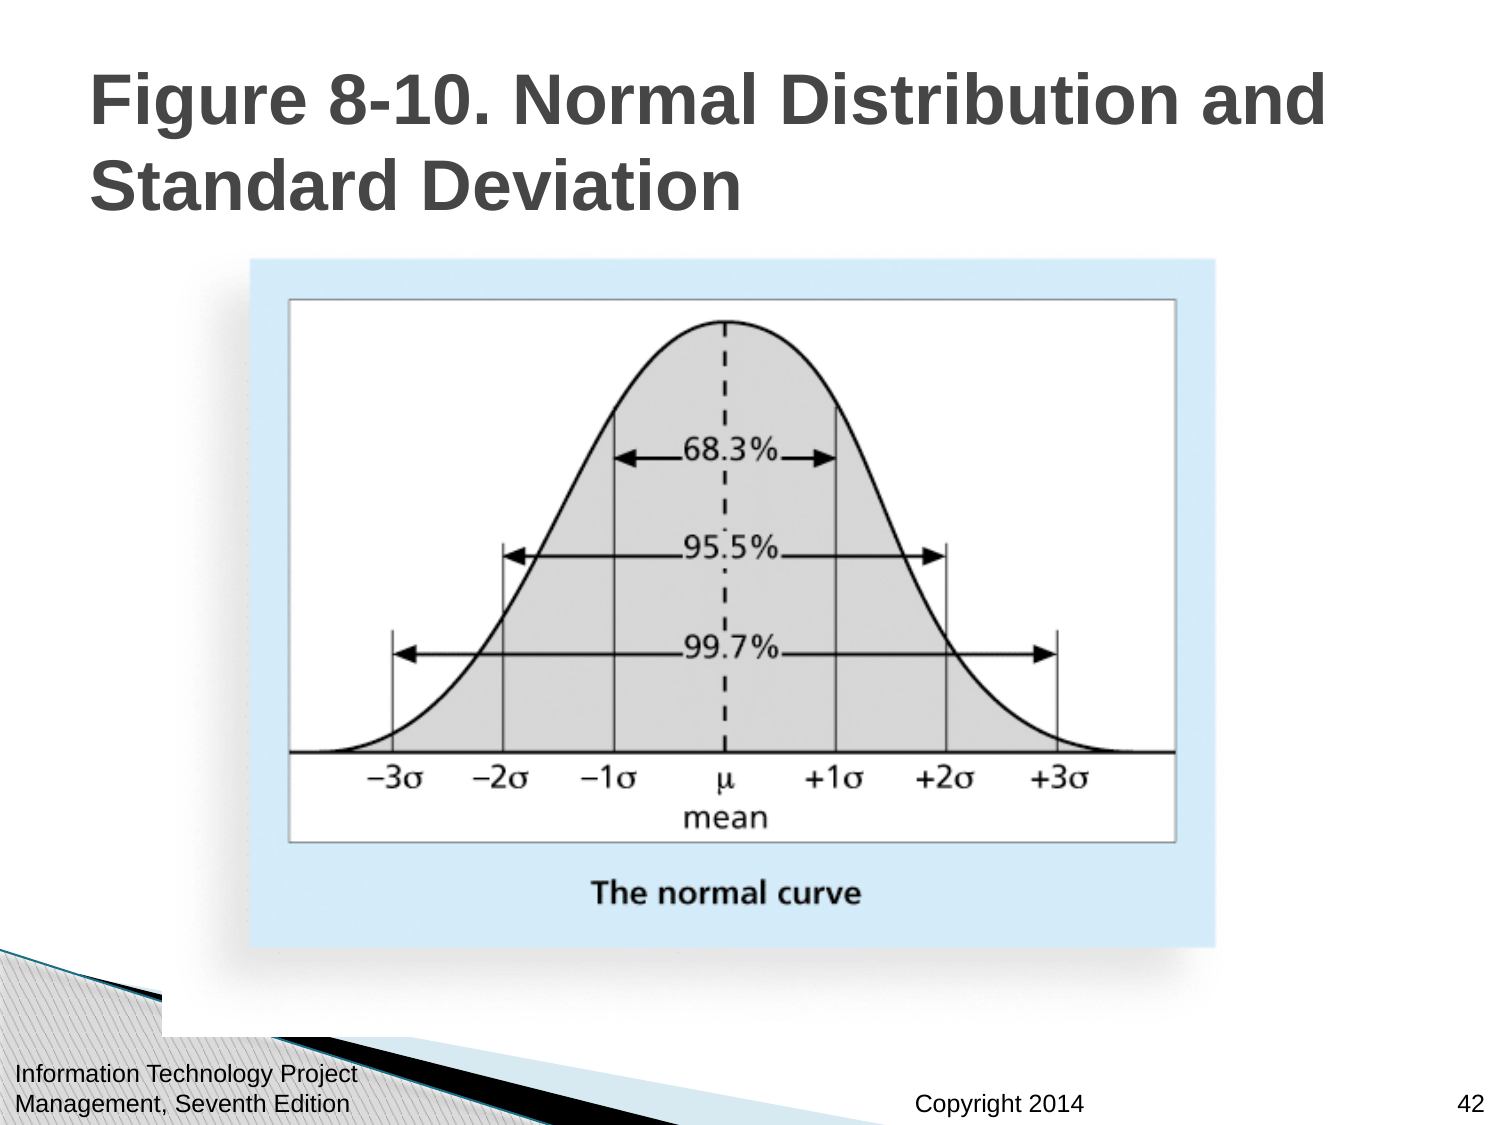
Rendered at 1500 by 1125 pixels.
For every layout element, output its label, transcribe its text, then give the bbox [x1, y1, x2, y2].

slide_number 42 [1408, 1065, 1500, 1125]
footer Information Technology Project Management, Seventh Edition [0, 1065, 425, 1125]
picture [162, 237, 1238, 1037]
title Figure 8-10. Normal Distribution and Standard Deviation [75, 45, 1425, 233]
